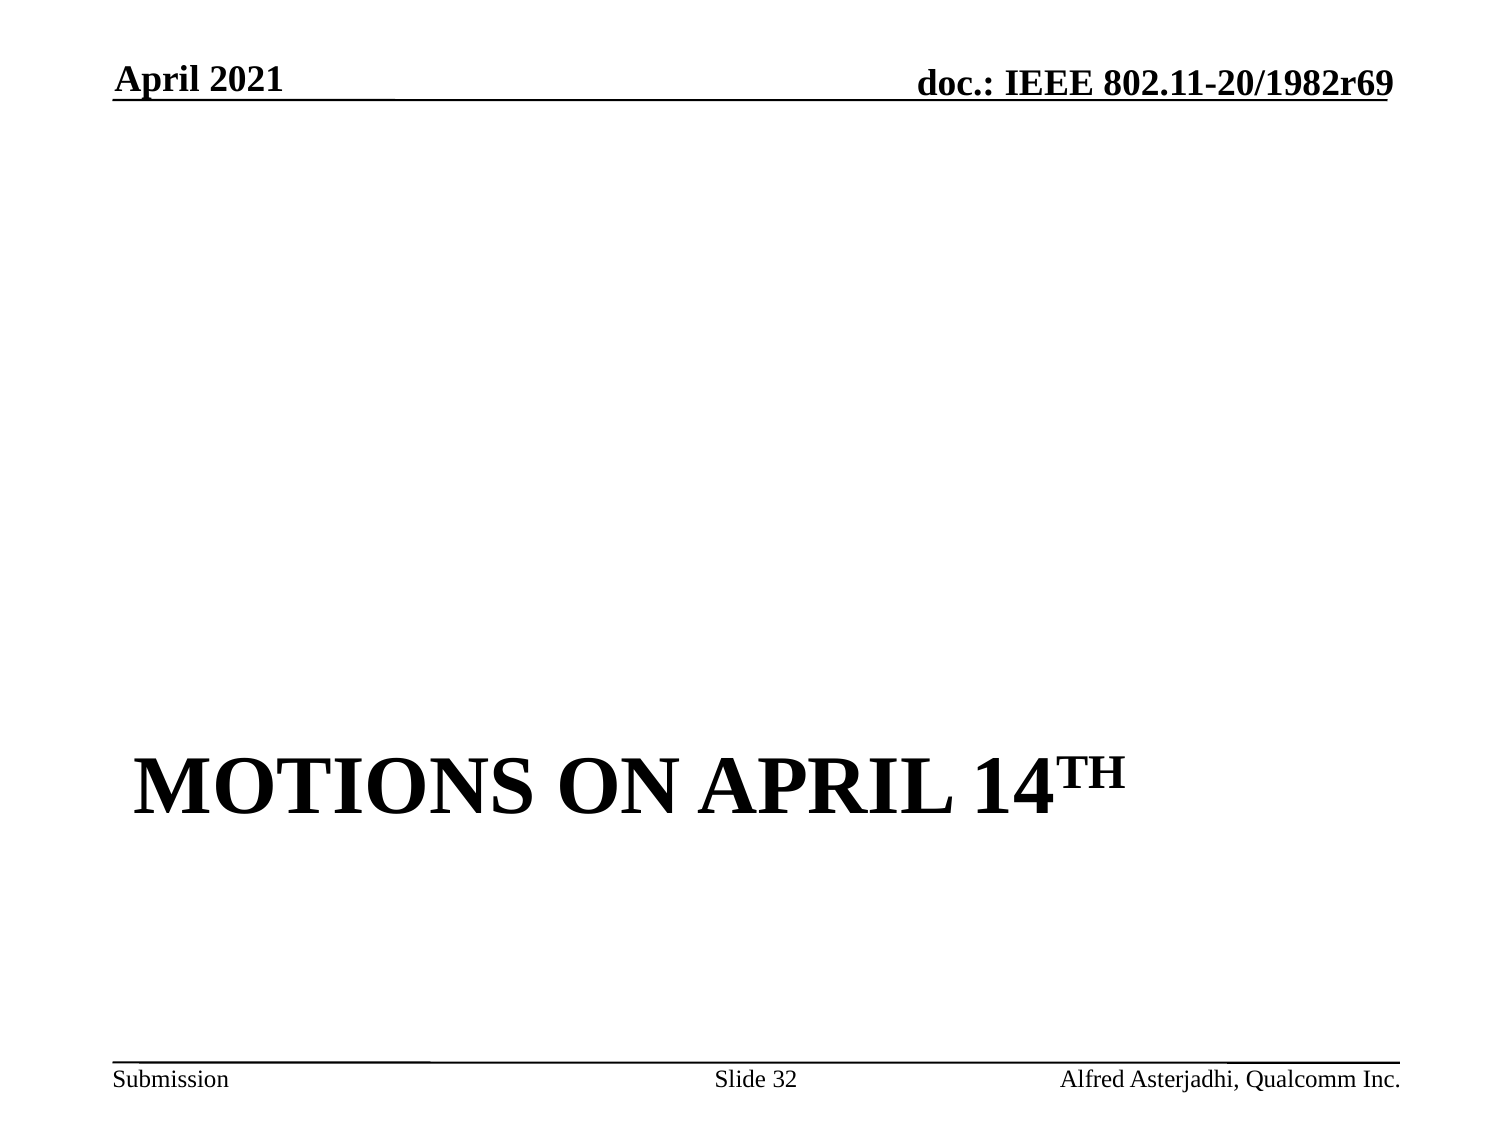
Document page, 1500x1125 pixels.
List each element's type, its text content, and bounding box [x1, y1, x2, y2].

title Motions on April 14th [118, 722, 1394, 947]
footer Alfred Asterjadhi, Qualcomm Inc. [878, 1061, 1402, 1093]
slide_number Slide 32 [712, 1061, 800, 1123]
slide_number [114, 54, 423, 100]
